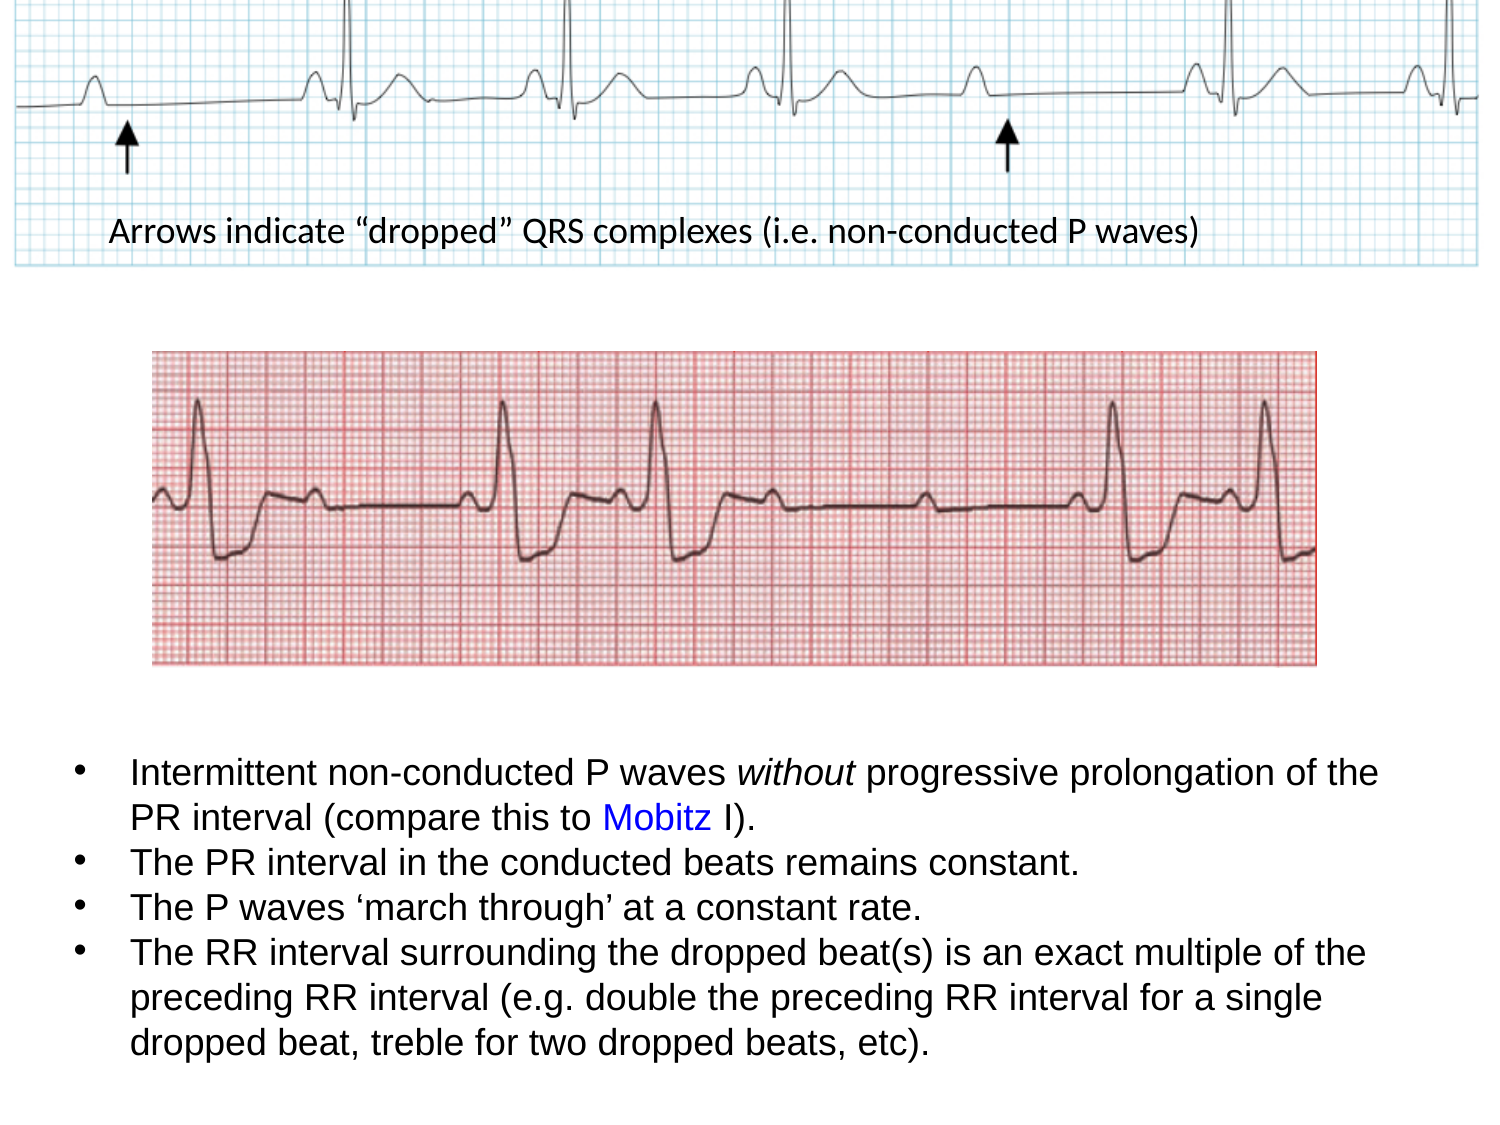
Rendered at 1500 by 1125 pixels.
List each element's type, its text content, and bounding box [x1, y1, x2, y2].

text_box Intermittent non-conducted P waves without progressive prolongation of the PR interval (compare this to Mobitz I). The PR interval in the conducted beats remains constant. The P waves ‘march through’ at a constant rate. The RR interval surrounding the dropped beat(s) is an exact multiple of the preceding RR interval (e.g. double the preceding RR interval for a single dropped beat, treble for two dropped beats, etc). [58, 739, 1430, 1070]
picture [0, 0, 1500, 284]
picture [152, 351, 1317, 668]
